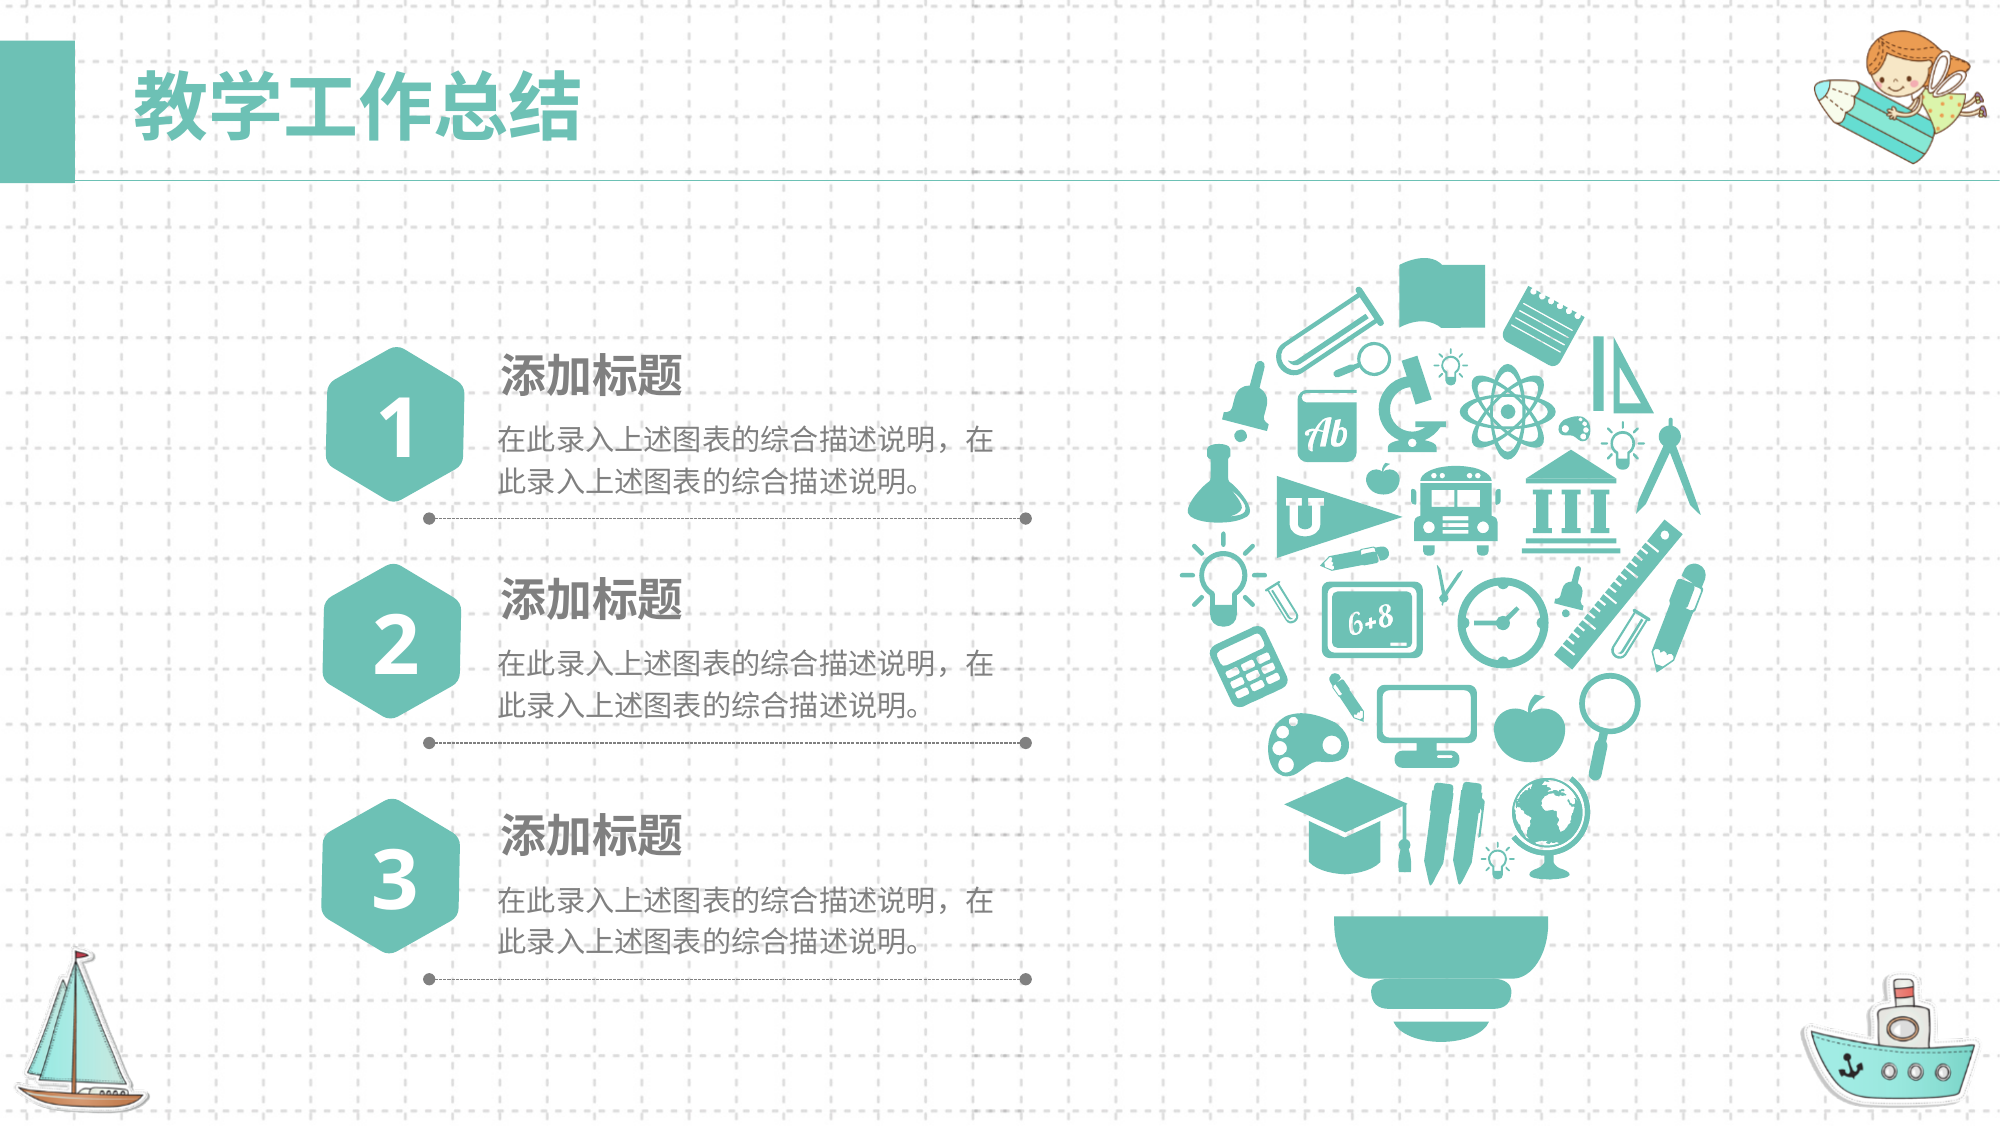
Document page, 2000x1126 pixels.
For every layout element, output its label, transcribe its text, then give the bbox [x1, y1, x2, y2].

text_box 在此录入上述图表的综合描述说明，在此录入上述图表的综合描述说明。 [482, 406, 1026, 506]
text_box [322, 563, 462, 719]
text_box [1179, 249, 1708, 1042]
text_box 在此录入上述图表的综合描述说明，在此录入上述图表的综合描述说明。 [482, 631, 1026, 730]
text_box 3 [356, 818, 419, 934]
text_box 2 [357, 583, 420, 699]
text_box 添加标题 [485, 563, 699, 631]
text_box 在此录入上述图表的综合描述说明，在此录入上述图表的综合描述说明。 [482, 867, 1026, 967]
text_box [321, 798, 460, 954]
text_box 1 [360, 366, 423, 482]
text_box 添加标题 [485, 799, 699, 867]
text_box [0, 9, 2000, 184]
text_box 添加标题 [485, 338, 699, 406]
text_box [325, 347, 465, 502]
picture [0, 0, 2000, 9]
picture [0, 184, 2000, 1126]
